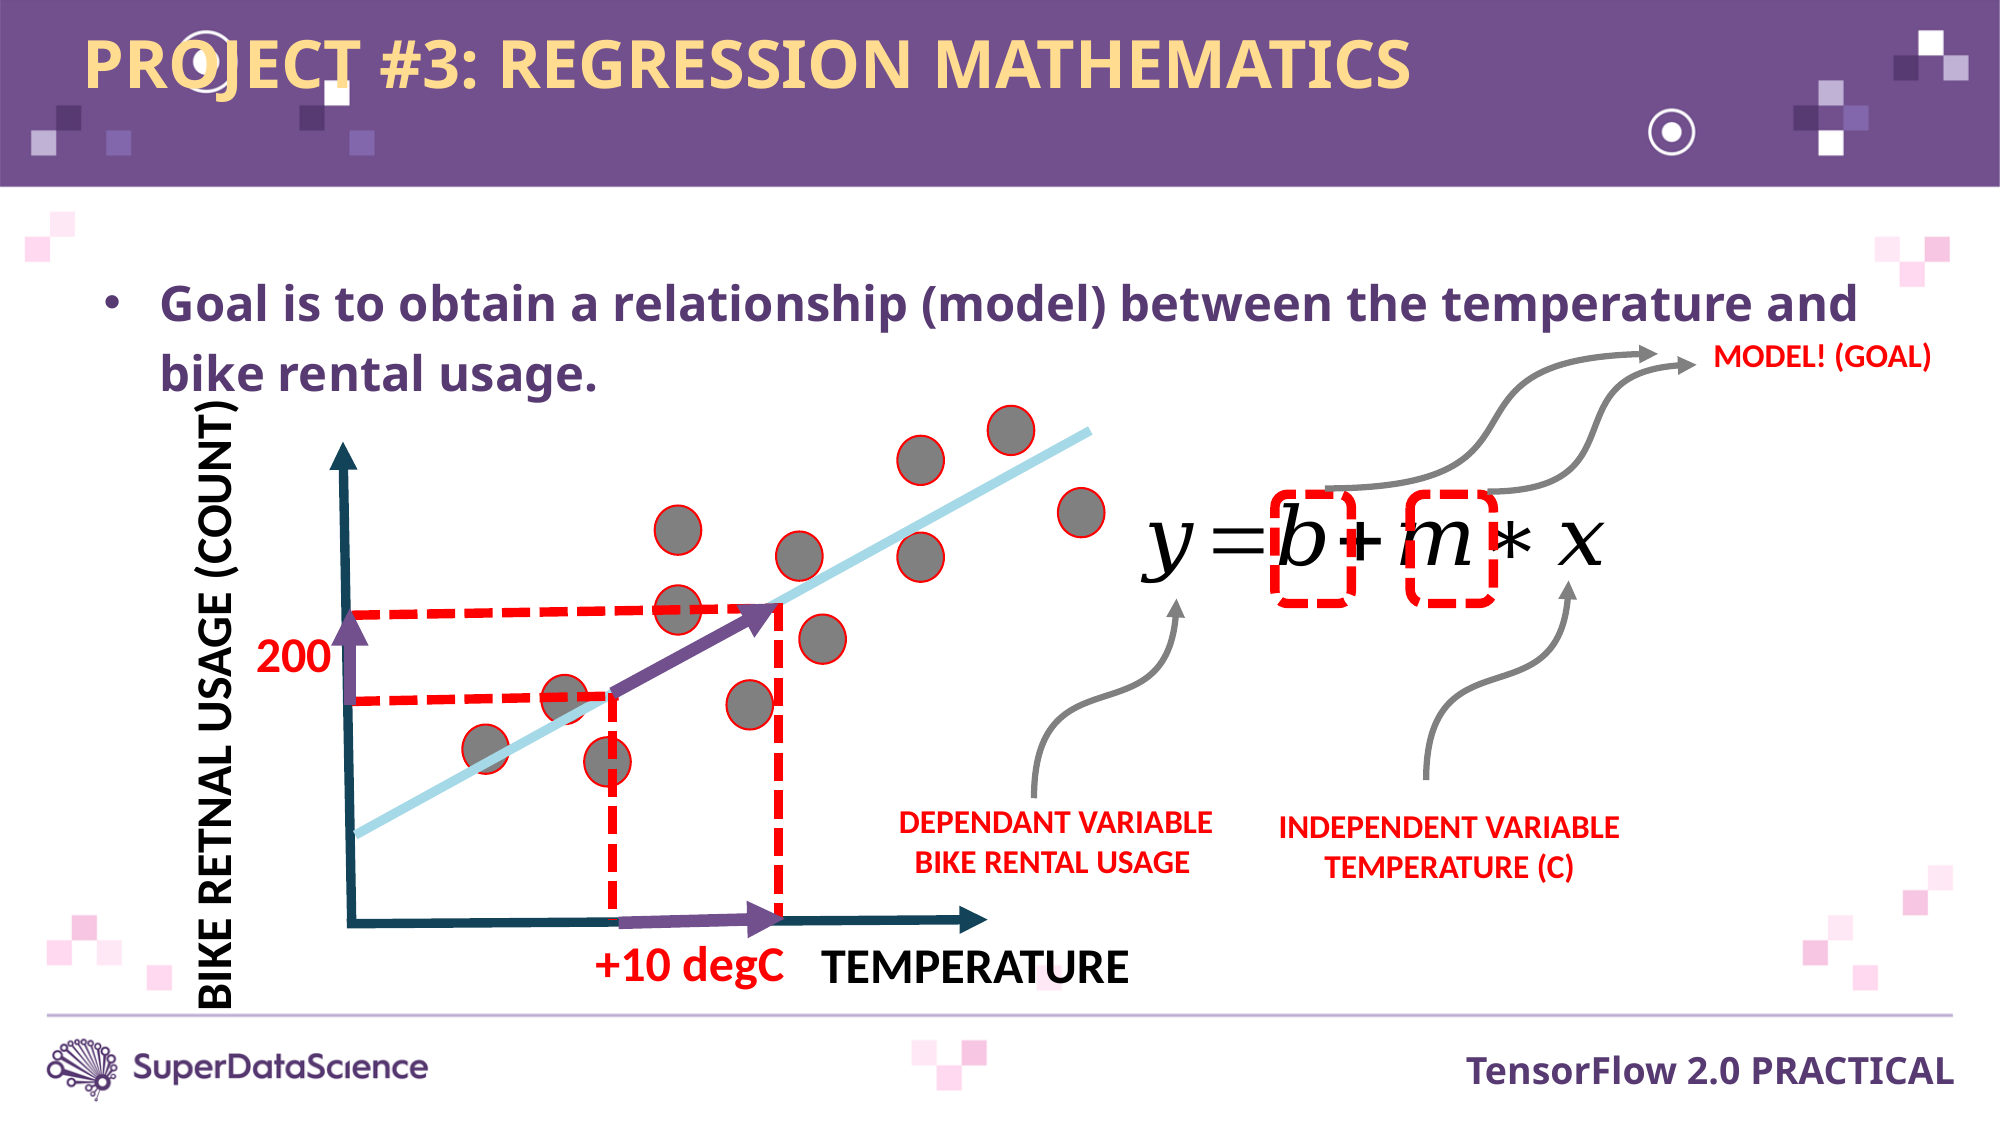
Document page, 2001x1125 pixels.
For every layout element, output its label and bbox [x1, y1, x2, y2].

text_box [612, 603, 779, 694]
text_box [355, 430, 1091, 836]
text_box [1324, 353, 1658, 489]
picture [0, 0, 2000, 1125]
text_box [351, 608, 612, 616]
text_box [1005, 627, 1205, 770]
text_box [352, 919, 988, 924]
text_box [1487, 364, 1697, 492]
text_box [1397, 609, 1598, 752]
text_box [342, 441, 352, 928]
text_box [618, 918, 785, 923]
text_box [351, 695, 619, 702]
